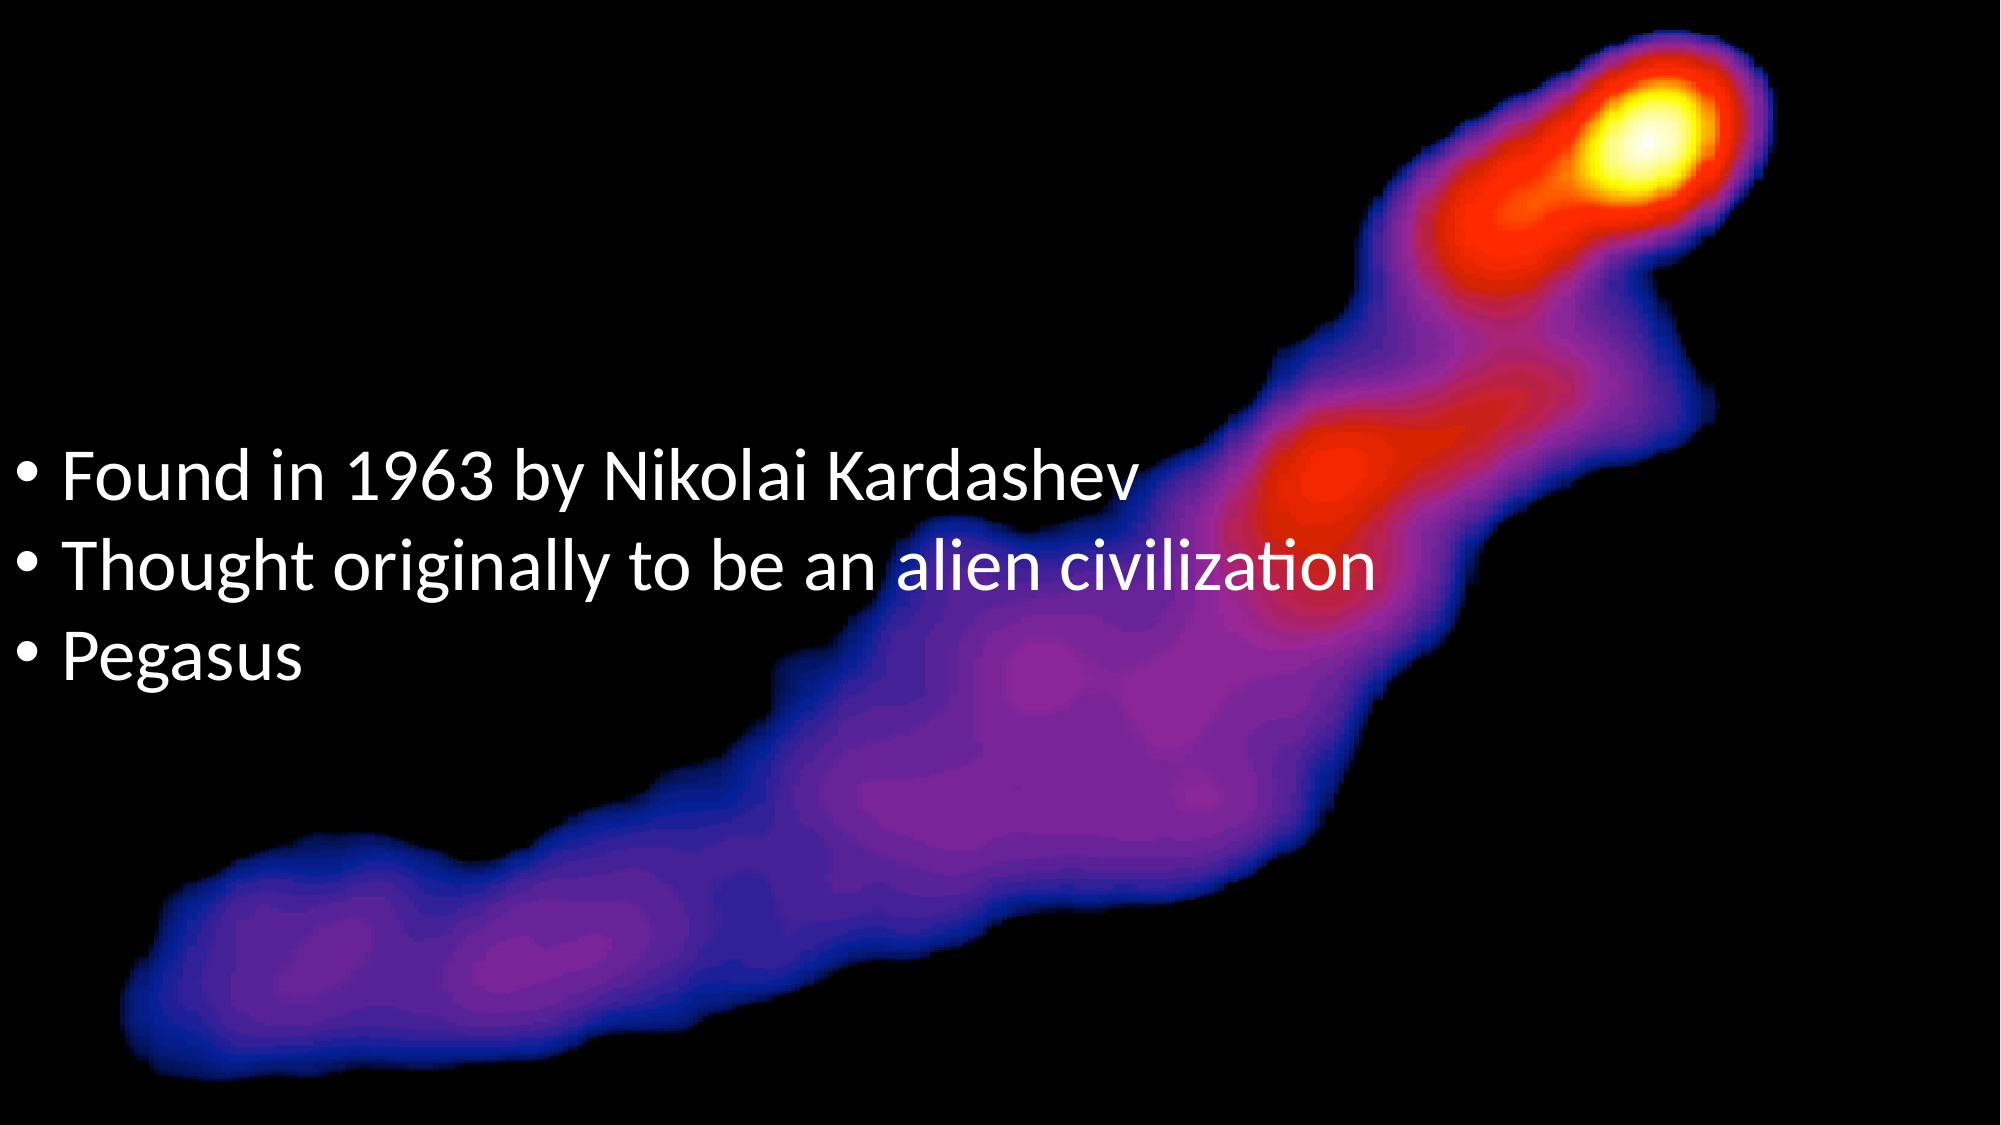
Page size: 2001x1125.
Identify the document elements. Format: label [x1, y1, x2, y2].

list [0, 0, 2000, 1125]
